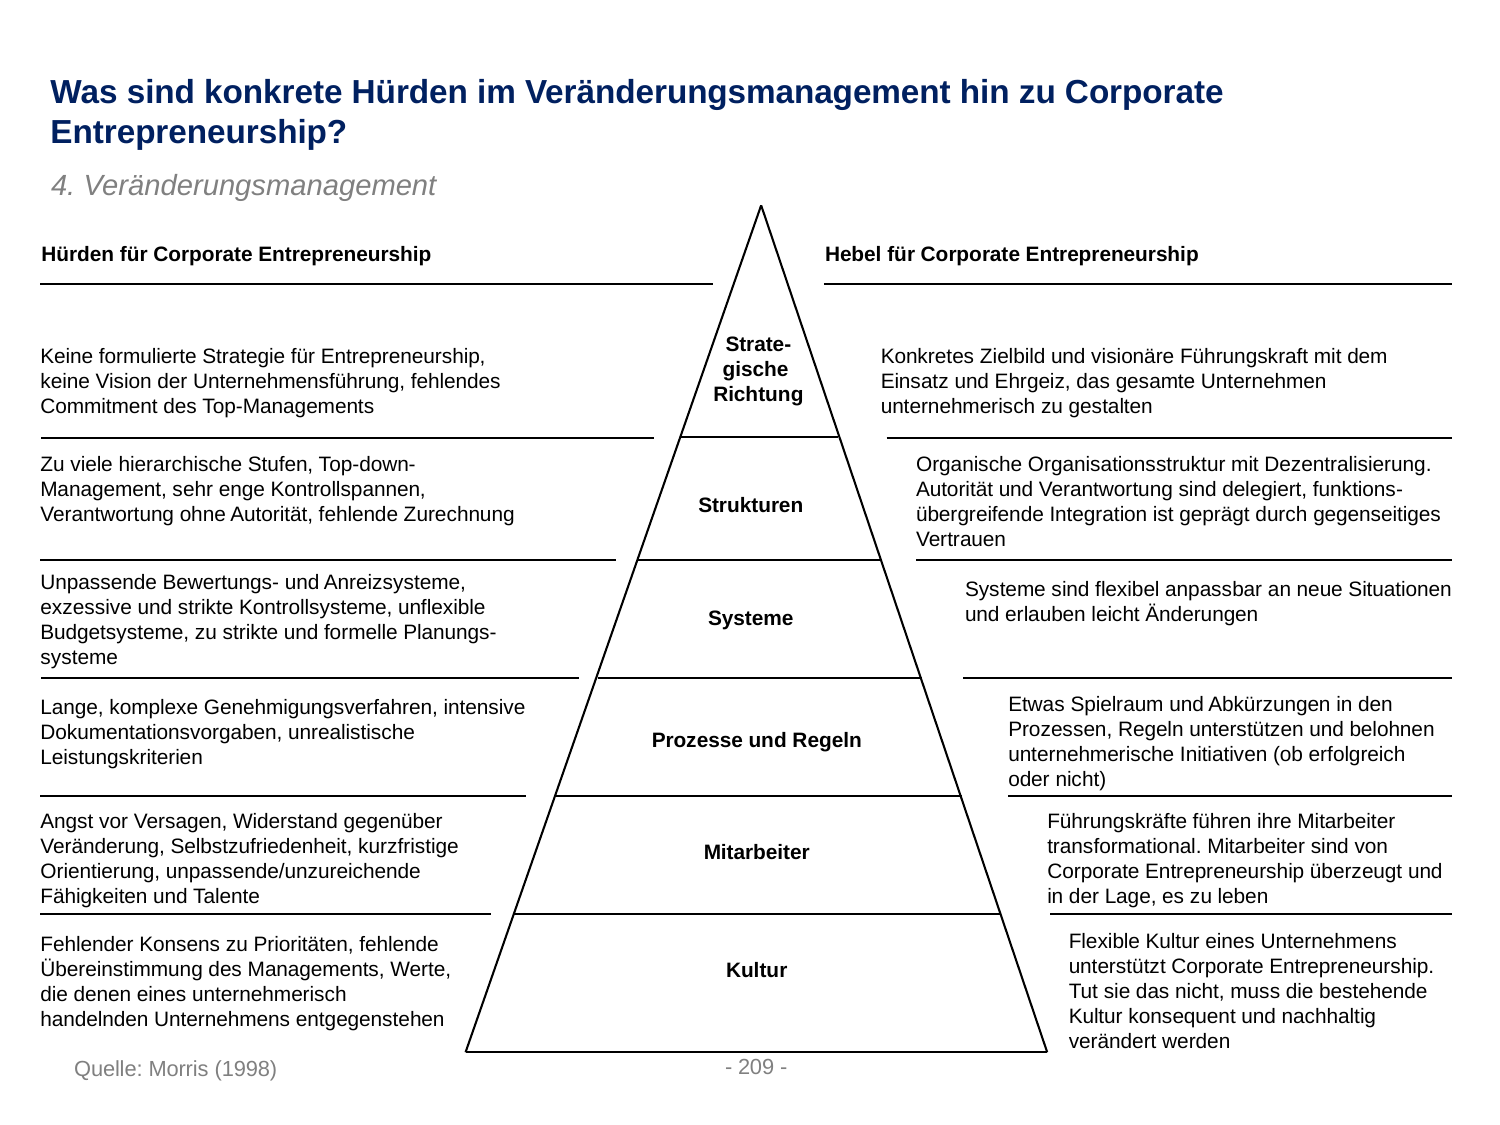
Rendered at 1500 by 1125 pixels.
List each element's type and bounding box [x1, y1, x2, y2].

text_box [35, 63, 1433, 158]
text_box [1068, 927, 1453, 1049]
text_box [40, 205, 1453, 1053]
text_box [36, 159, 453, 209]
text_box [40, 931, 456, 1088]
slide_number [599, 1053, 913, 1093]
